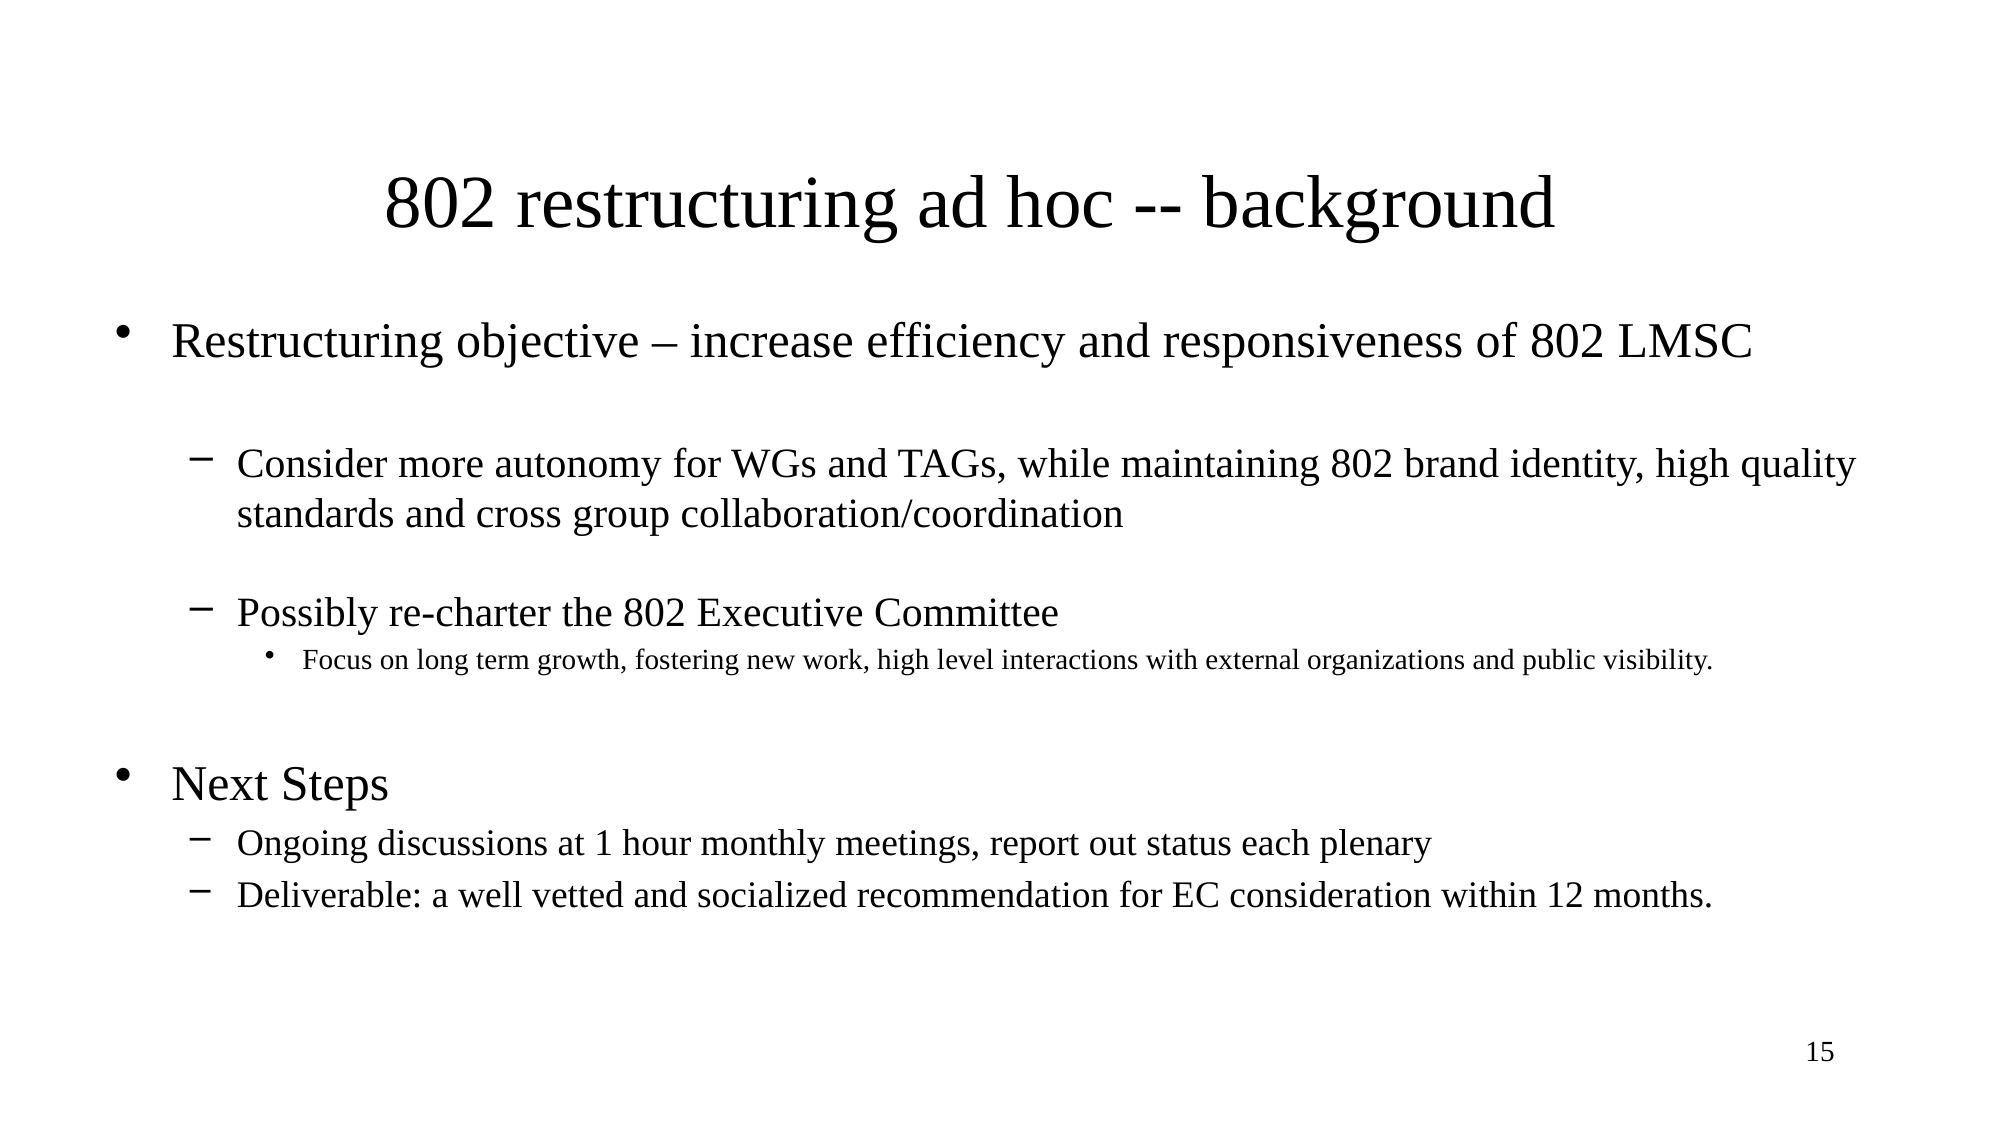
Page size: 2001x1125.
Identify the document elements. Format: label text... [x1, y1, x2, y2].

list Restructuring objective – increase efficiency and responsiveness of 802 LMSC Consider more autonomy for WGs and TAGs, while maintaining 802 brand identity, high quality standards and cross group collaboration/coordination Possibly re-charter the 802 Executive Committee Focus on long term growth, fostering new work, high level interactions with external organizations and public visibility. Next Steps Ongoing discussions at 1 hour monthly meetings, report out status each plenary Deliverable: a well vetted and socialized recommendation for EC consideration within 12 months. [99, 299, 1888, 1063]
title 802 restructuring ad hoc -- background [62, 99, 1901, 288]
slide_number 15 [1433, 1024, 1851, 1101]
